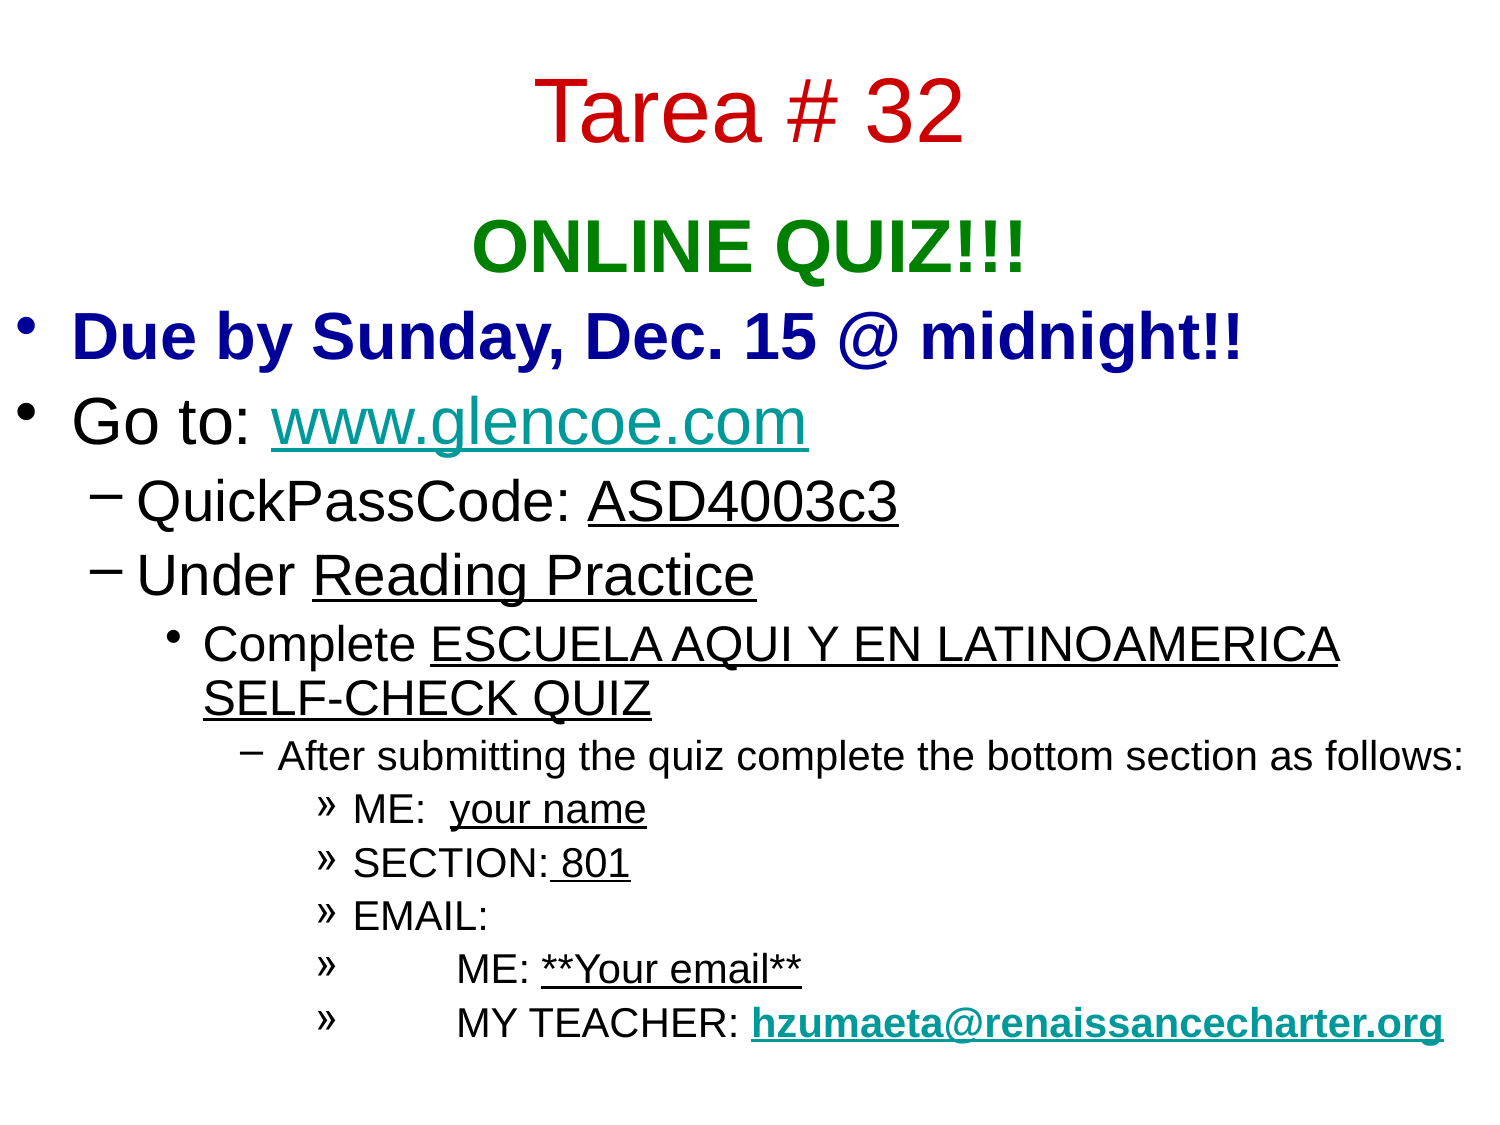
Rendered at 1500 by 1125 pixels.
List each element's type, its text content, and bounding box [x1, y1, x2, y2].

list ONLINE QUIZ!!! Due by Sunday, Dec. 15 @ midnight!! Go to: www.glencoe.com QuickPassCode: ASD4003c3 Under Reading Practice Complete ESCUELA AQUI Y EN LATINOAMERICA SELF-CHECK QUIZ After submitting the quiz complete the bottom section as follows: ME: your name SECTION: 801 EMAIL: ME: **Your email** MY TEACHER: hzumaeta@renaissancecharter.org [0, 200, 1500, 1100]
title Tarea # 32 [75, 12, 1425, 200]
